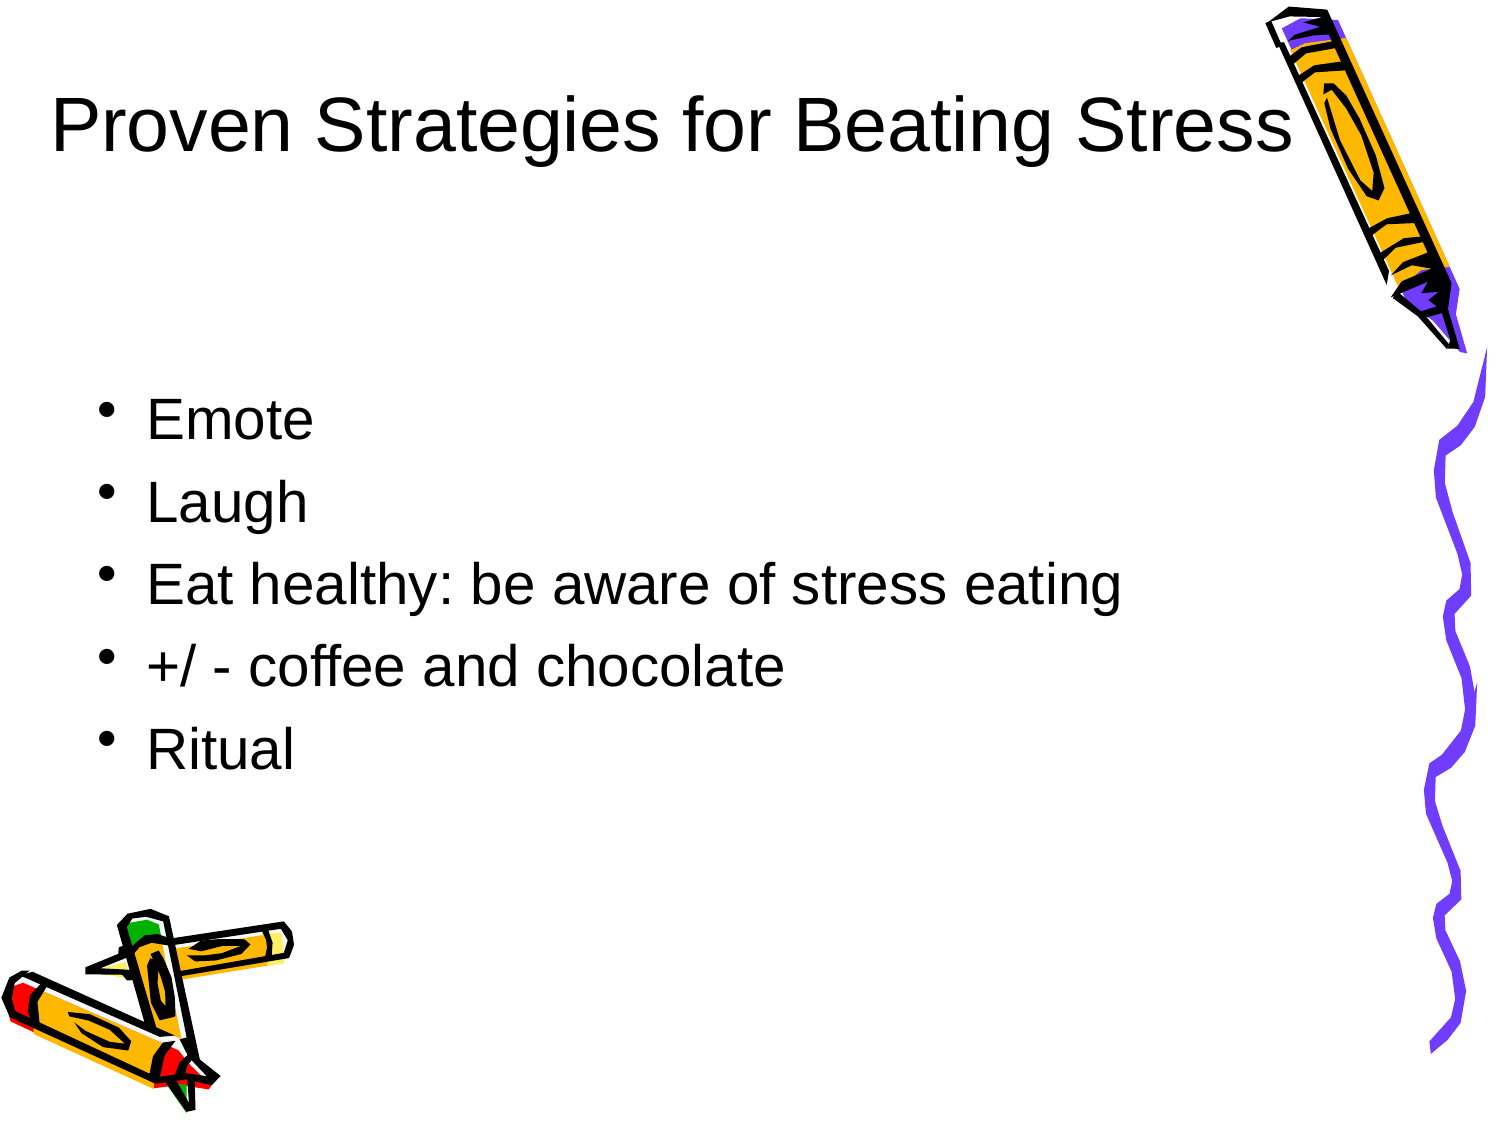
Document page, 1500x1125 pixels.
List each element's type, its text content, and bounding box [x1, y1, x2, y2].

title Proven Strategies for Beating Stress [34, 0, 1311, 168]
list Emote Laugh Eat healthy: be aware of stress eating +/ - coffee and chocolate Ritual [96, 380, 1373, 1077]
